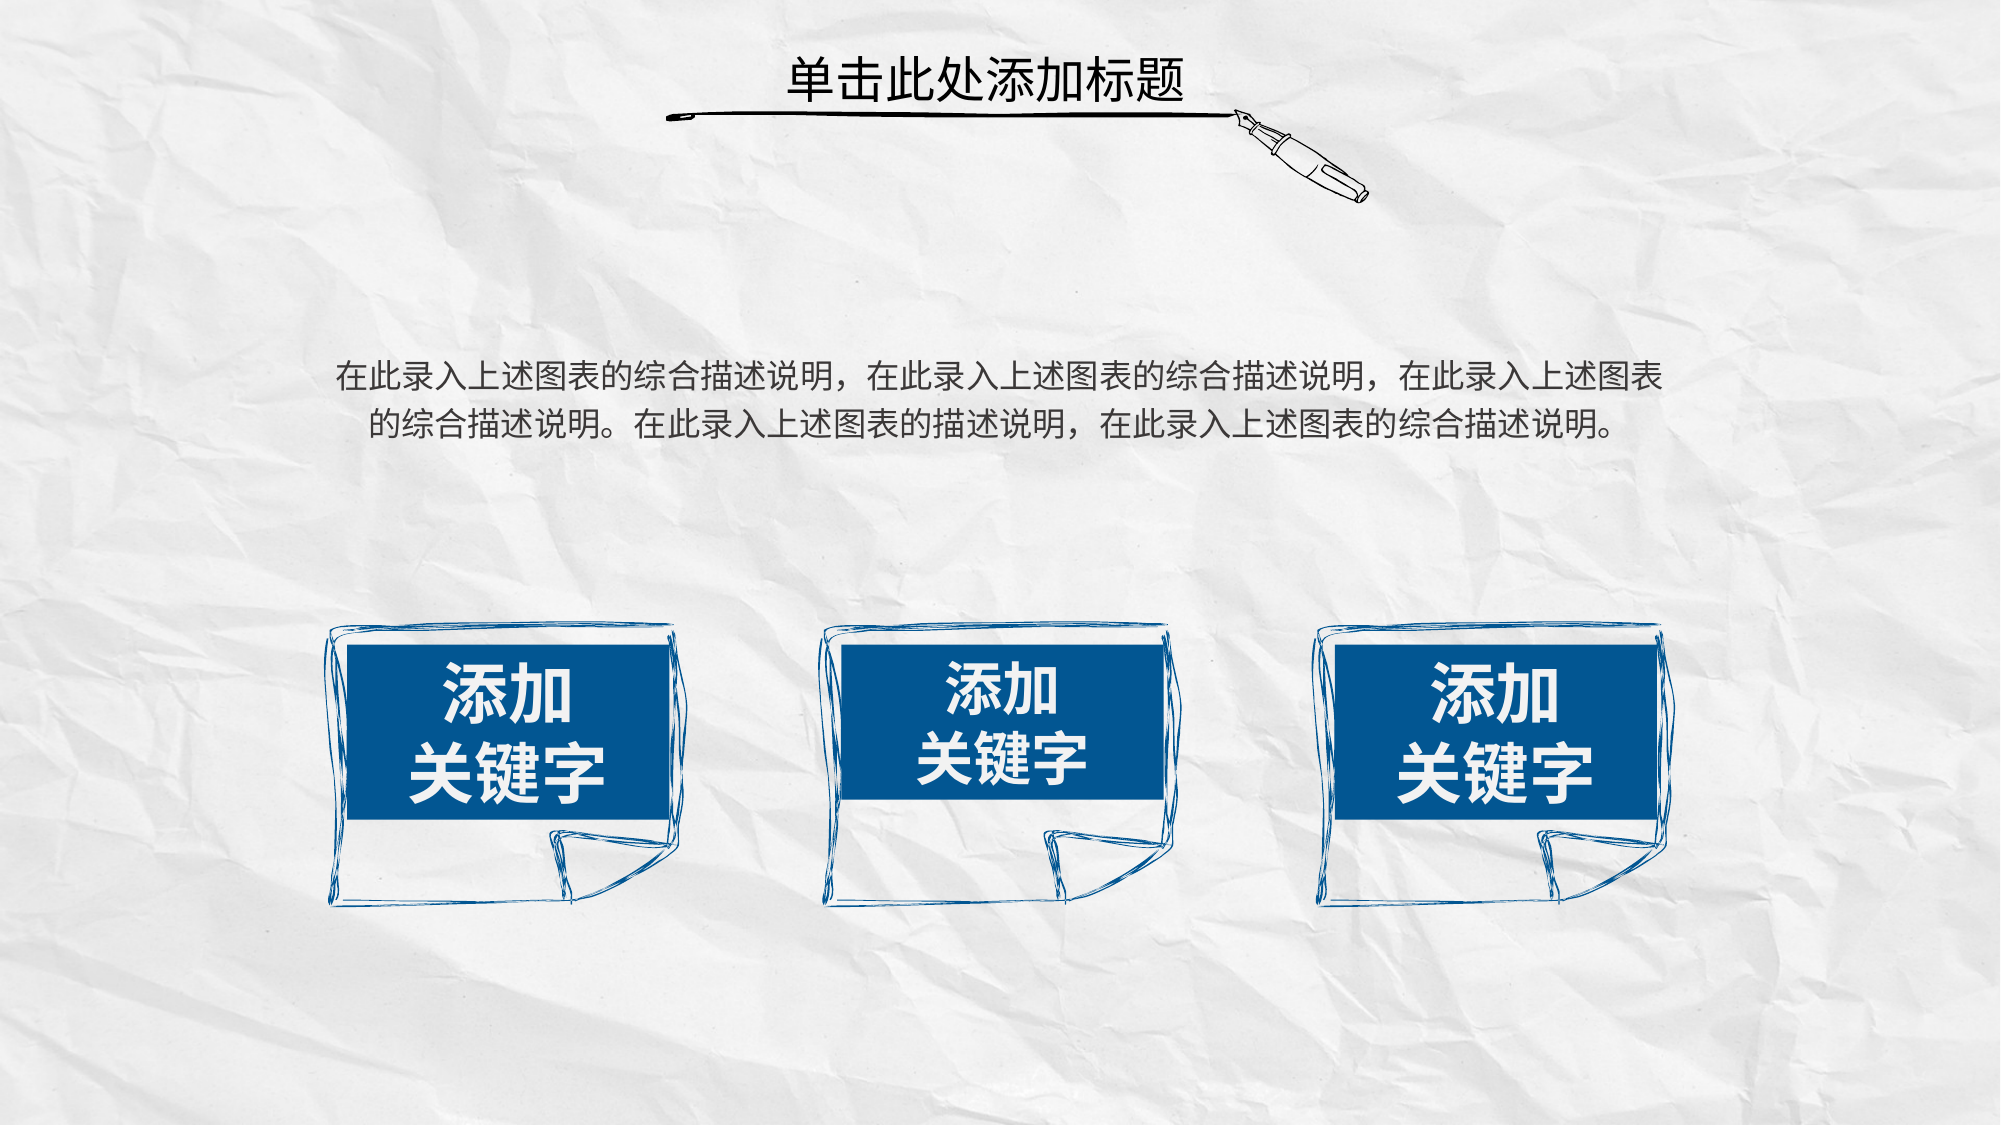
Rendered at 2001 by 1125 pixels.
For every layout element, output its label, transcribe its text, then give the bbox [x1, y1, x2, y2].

text_box 在此录入上述图表的综合描述说明，在此录入上述图表的综合描述说明，在此录入上述图表的综合描述说明。在此录入上述图表的描述说明，在此录入上述图表的综合描述说明。 [303, 339, 1696, 451]
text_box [666, 40, 1334, 230]
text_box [818, 621, 1182, 908]
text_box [323, 621, 688, 908]
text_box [1311, 621, 1676, 908]
picture [0, 0, 2001, 1125]
